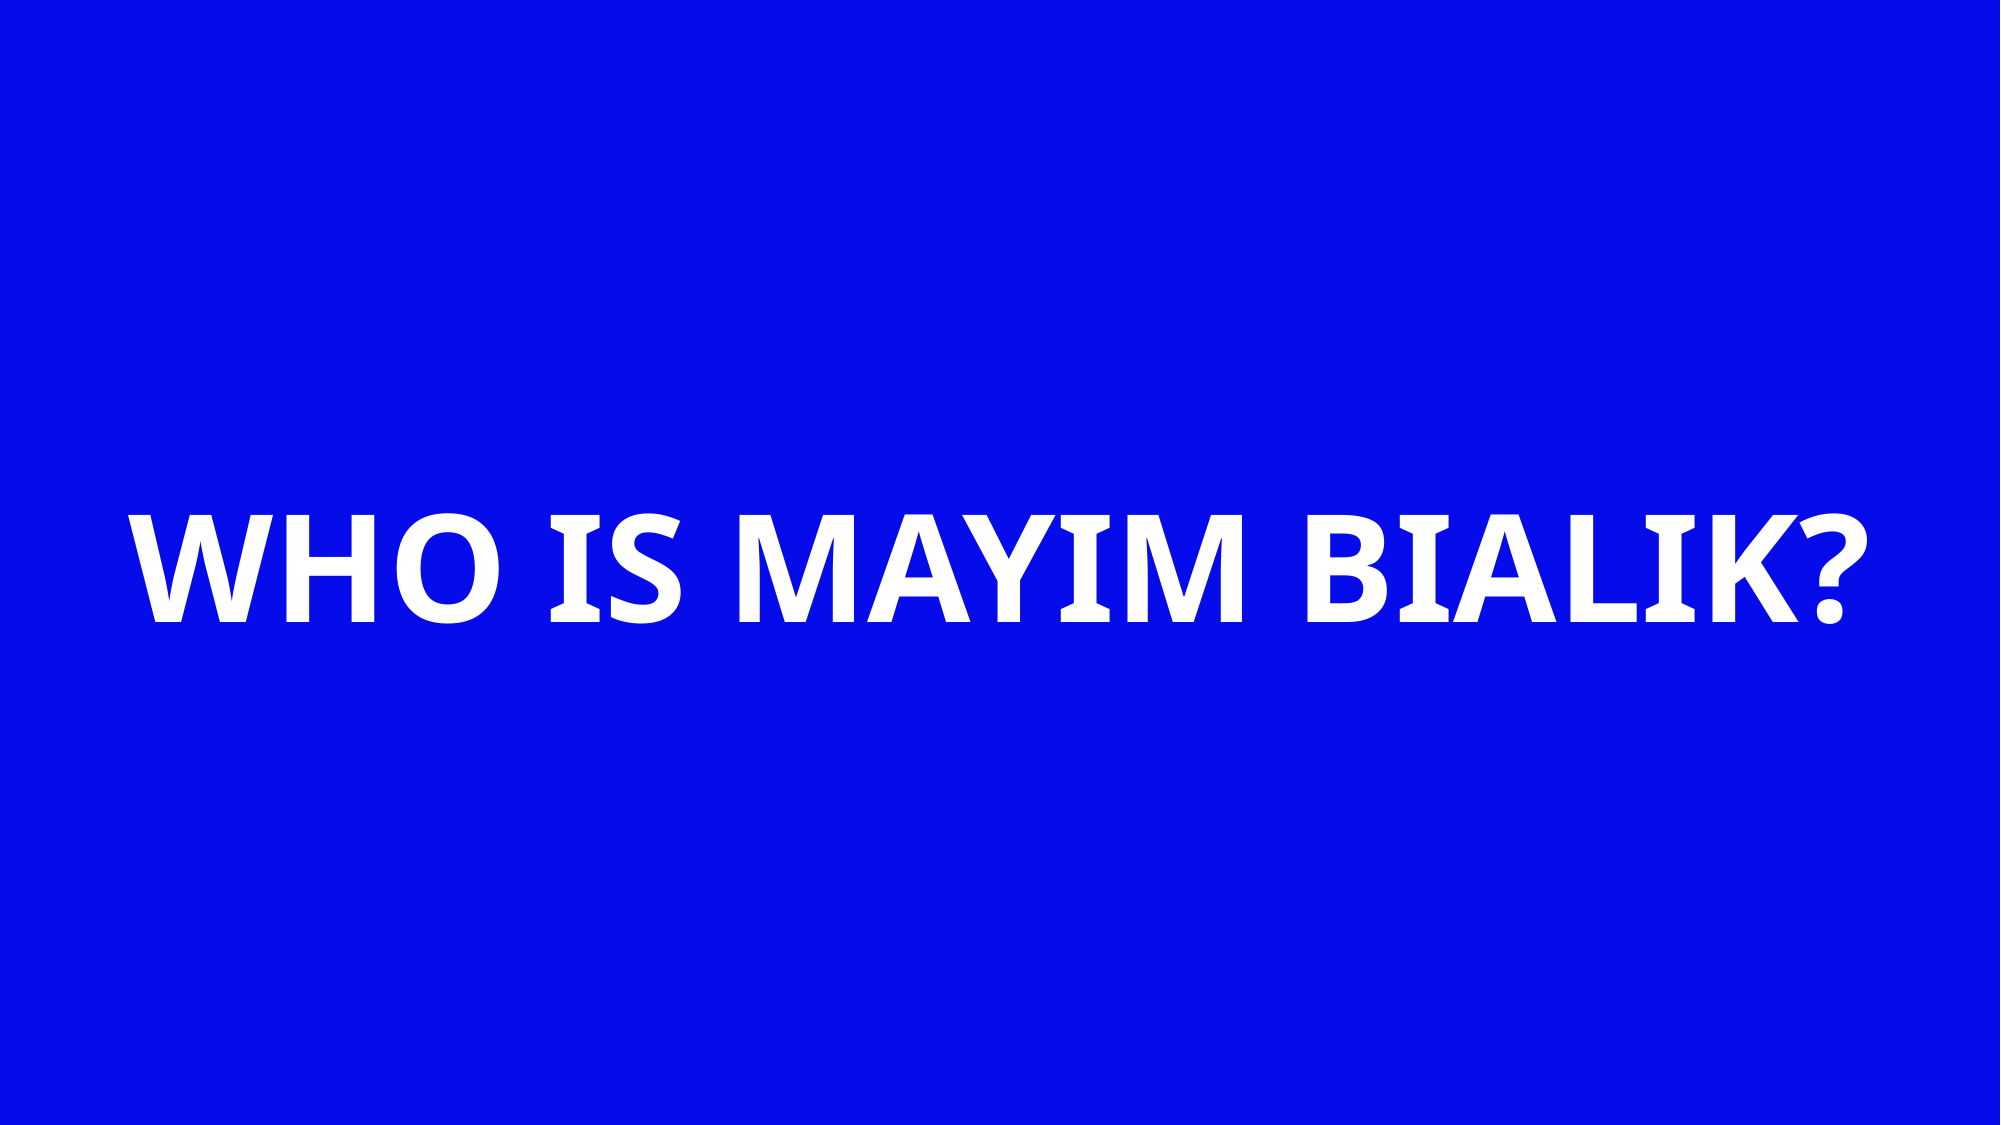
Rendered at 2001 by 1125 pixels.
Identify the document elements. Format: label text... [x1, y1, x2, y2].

text_box WHO IS MAYIM BIALIK? [0, 0, 2000, 1125]
